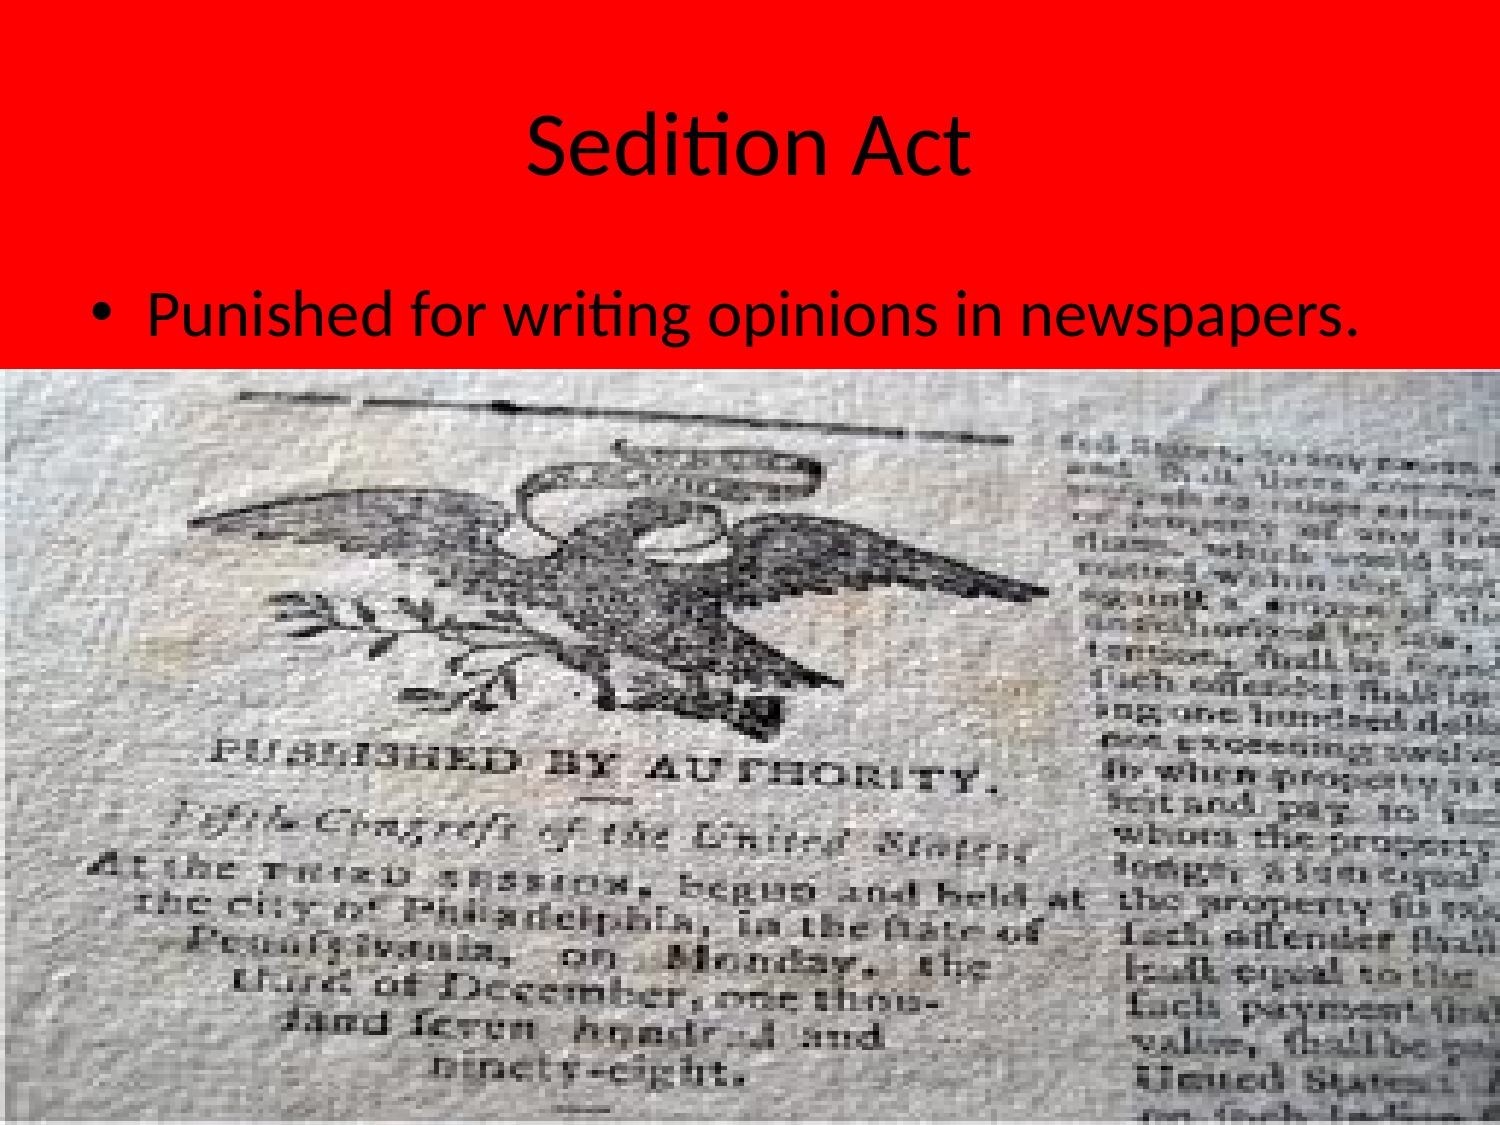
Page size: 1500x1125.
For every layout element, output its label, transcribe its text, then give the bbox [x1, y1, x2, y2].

title Sedition Act [74, 44, 1426, 233]
picture [0, 369, 1500, 1125]
list Punished for writing opinions in newspapers. [74, 262, 1426, 367]
